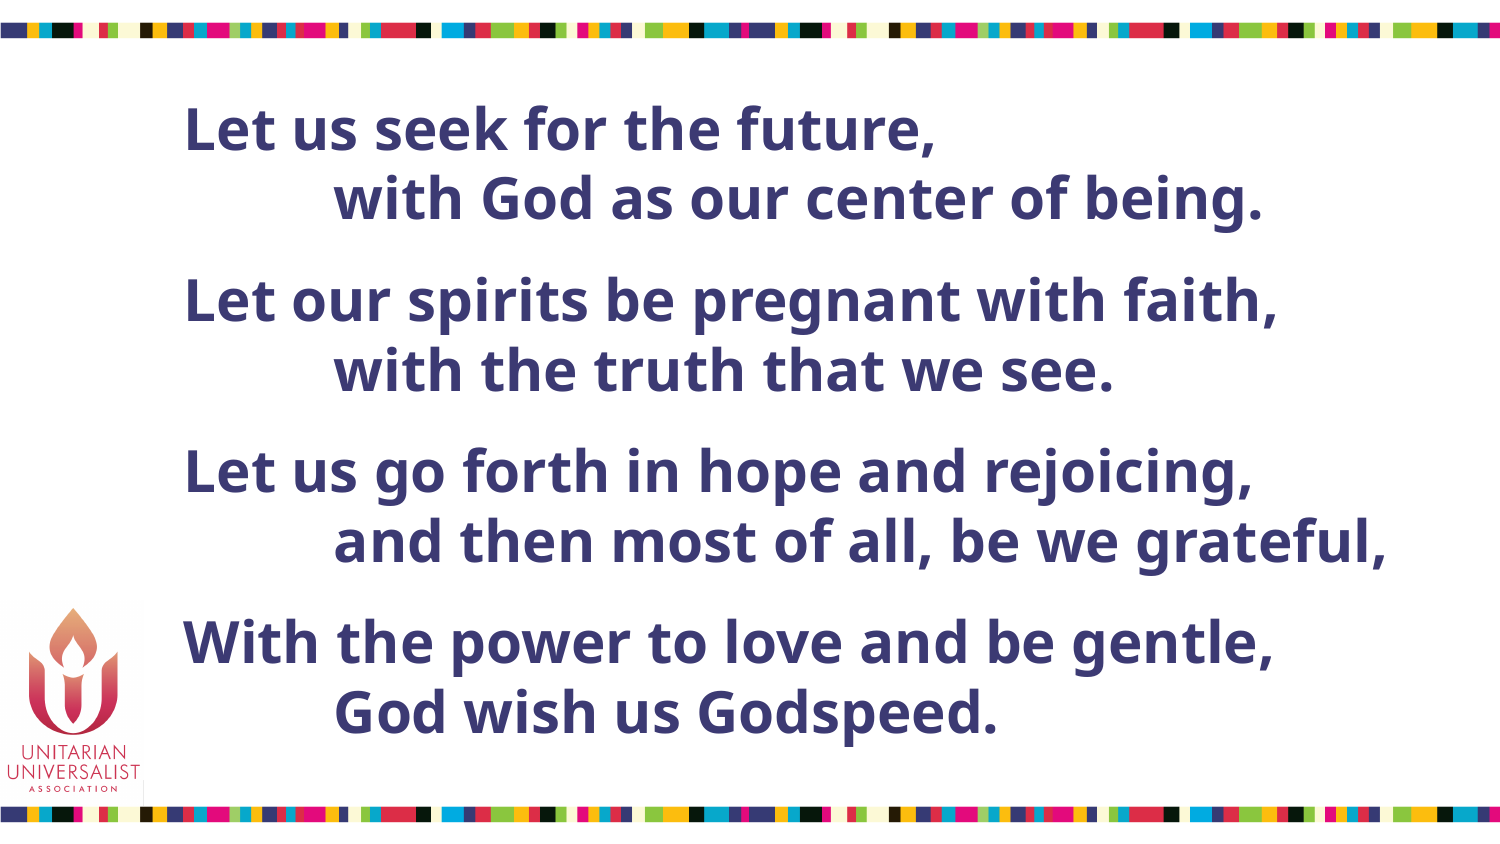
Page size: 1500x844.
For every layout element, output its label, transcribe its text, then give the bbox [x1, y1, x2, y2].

picture [0, 22, 1500, 40]
picture [0, 600, 1500, 824]
text_box Let us seek for the future, with God as our center of being. Let our spirits be pregnant with faith, with the truth that we see. Let us go forth in hope and rejoicing, and then most of all, be we grateful, With the power to love and be gentle, God wish us Godspeed. [168, 76, 1477, 761]
